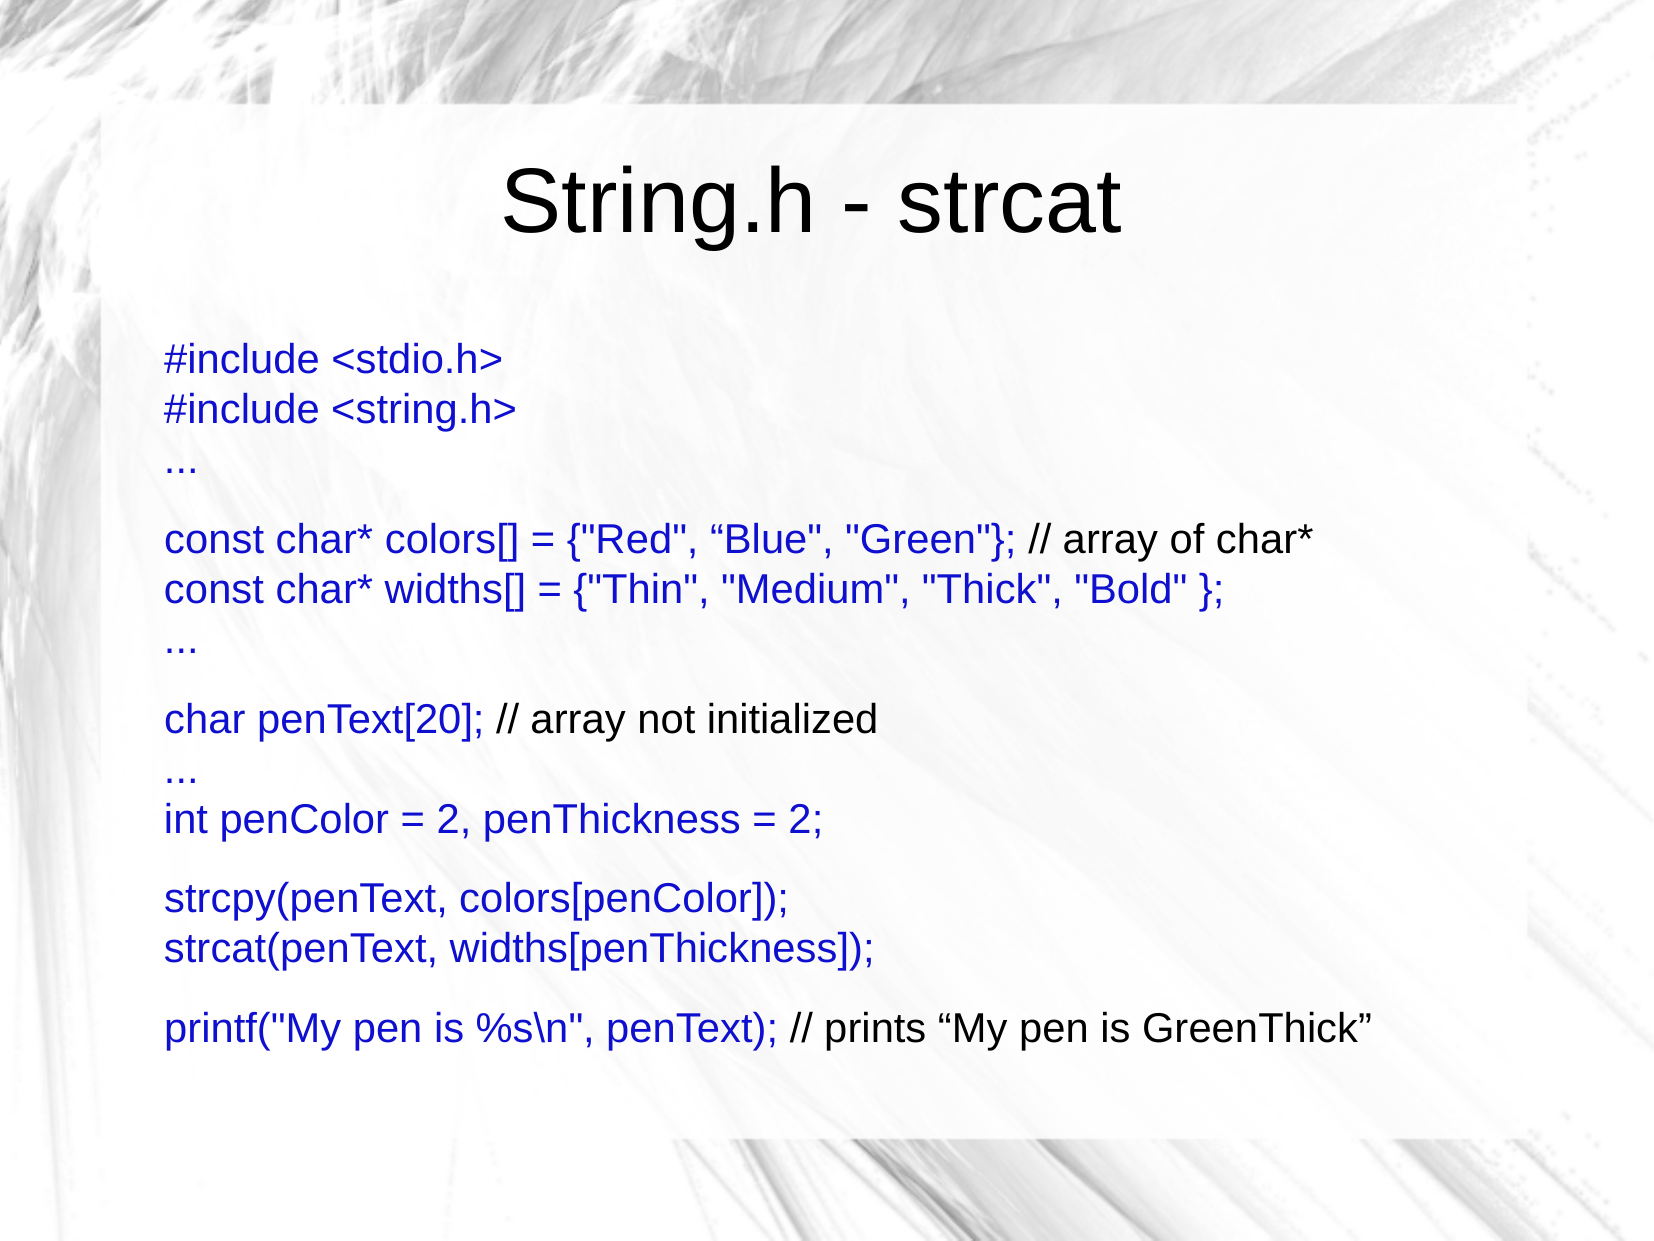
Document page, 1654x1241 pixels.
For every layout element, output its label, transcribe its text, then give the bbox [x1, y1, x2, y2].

list #include <stdio.h> #include <string.h> ... const char* colors[] = {"Red", “Blue", "Green"}; // array of char* const char* widths[] = {"Thin", "Medium", "Thick", "Bold" }; ... char penText[20]; // array not initialized ... int penColor = 2, penThickness = 2; strcpy(penText, colors[penColor]); strcat(penText, widths[penThickness]); printf("My pen is %s\n", penText); // prints “My pen is GreenThick” [118, 332, 1571, 1121]
title String.h - strcat [118, 93, 1506, 299]
picture [0, 0, 1654, 1241]
